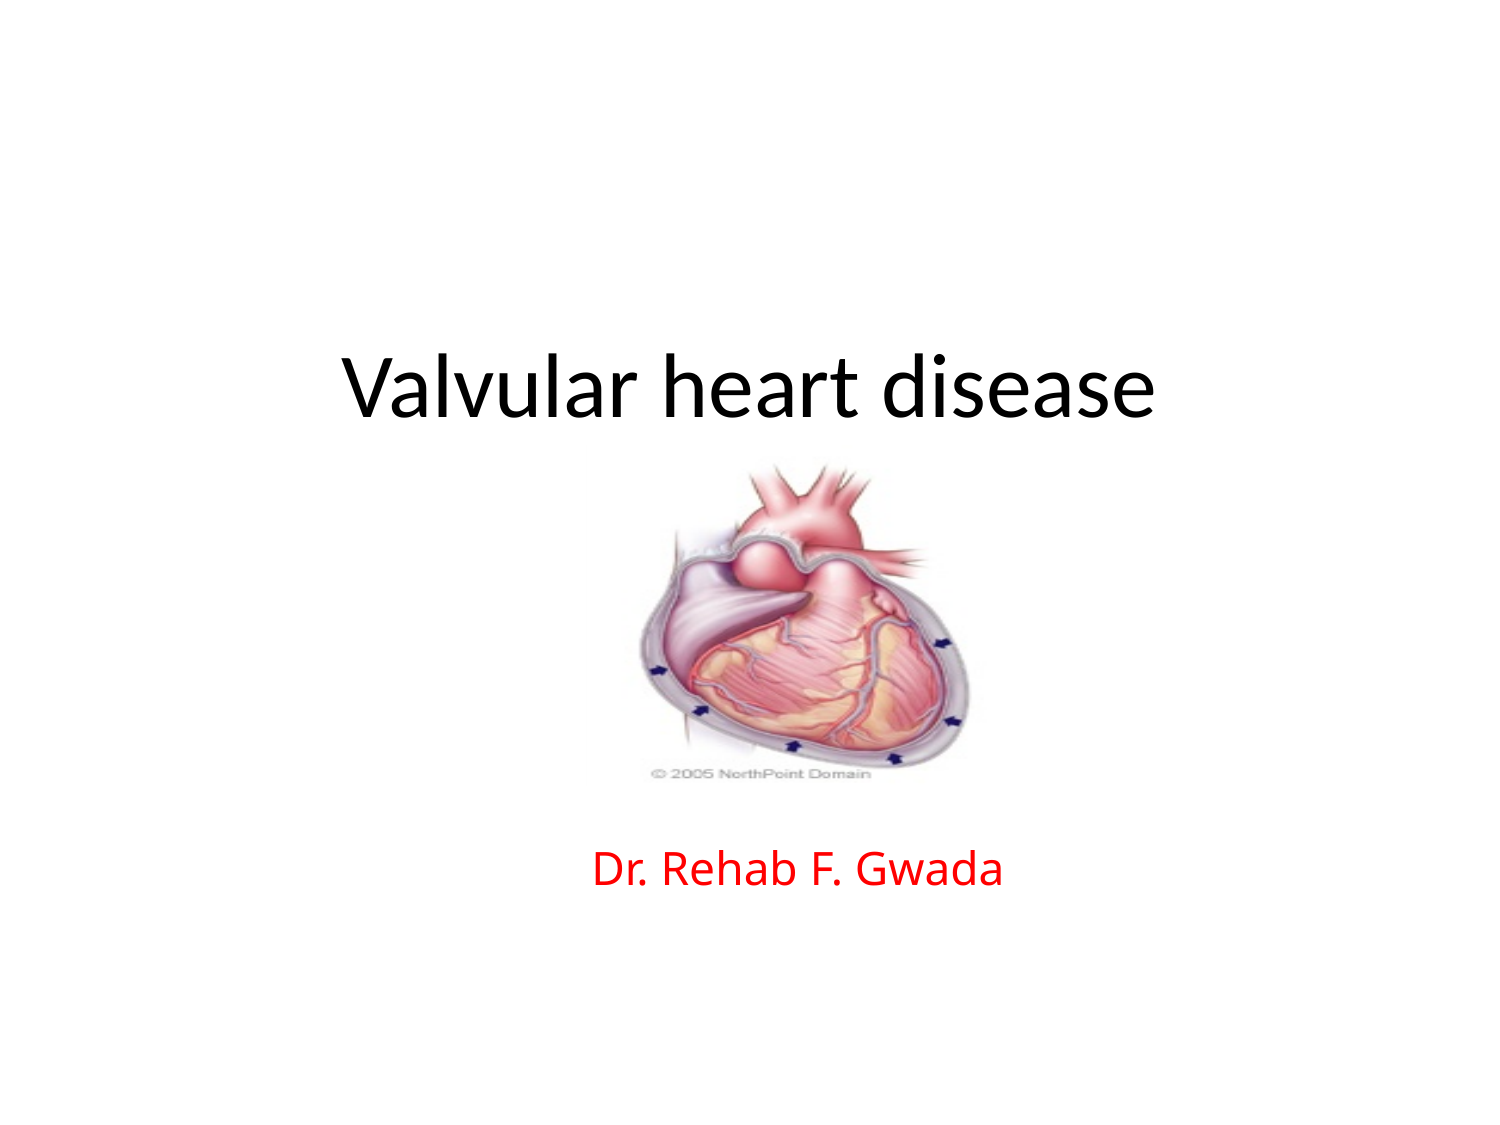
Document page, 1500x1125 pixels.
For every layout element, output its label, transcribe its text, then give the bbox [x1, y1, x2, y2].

subtitle Dr. Rehab F. Gwada [562, 832, 1020, 925]
picture [585, 445, 1015, 786]
title Valvular heart disease [112, 269, 1388, 493]
